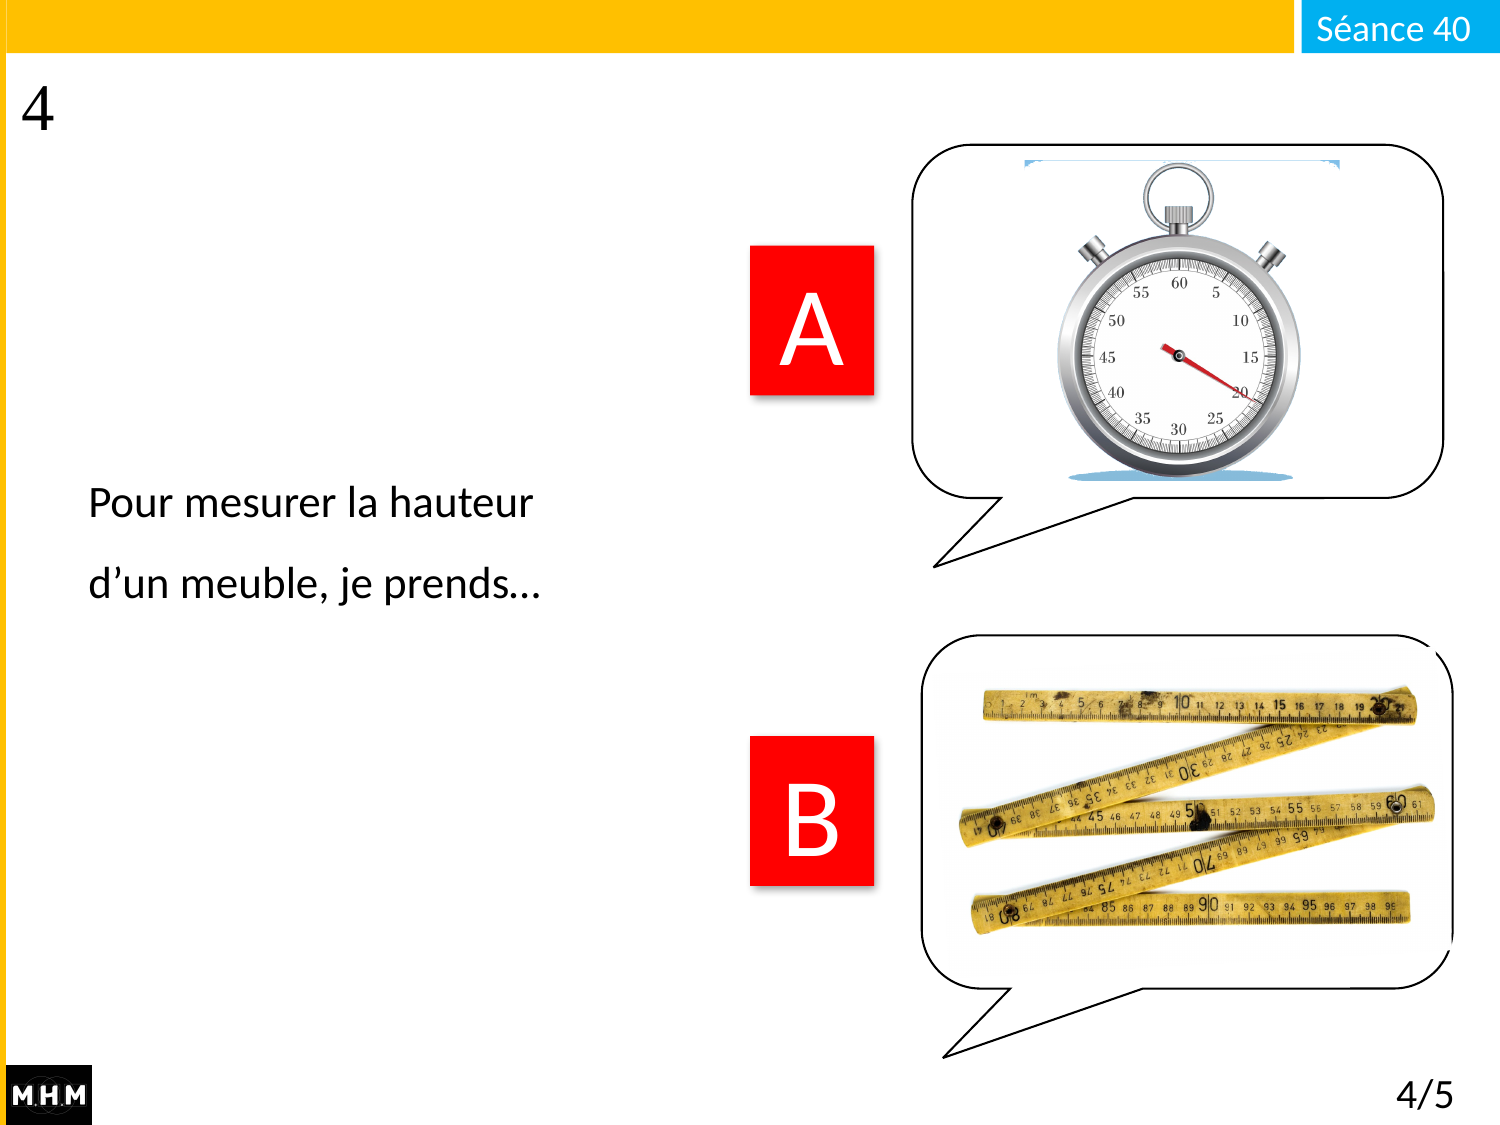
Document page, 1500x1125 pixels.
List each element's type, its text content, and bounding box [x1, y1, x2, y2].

text_box B [750, 736, 875, 886]
title Pour mesurer la hauteur d’un meuble, je prends… [73, 436, 610, 617]
text_box [1444, 661, 1454, 944]
list 4/5 [1351, 1064, 1500, 1125]
picture [6, 1065, 92, 1125]
picture [1024, 160, 1340, 481]
text_box A [750, 245, 875, 396]
picture [933, 647, 1451, 978]
text_box [911, 143, 1445, 569]
text_box [1444, 951, 1450, 963]
text_box [920, 634, 1443, 1059]
